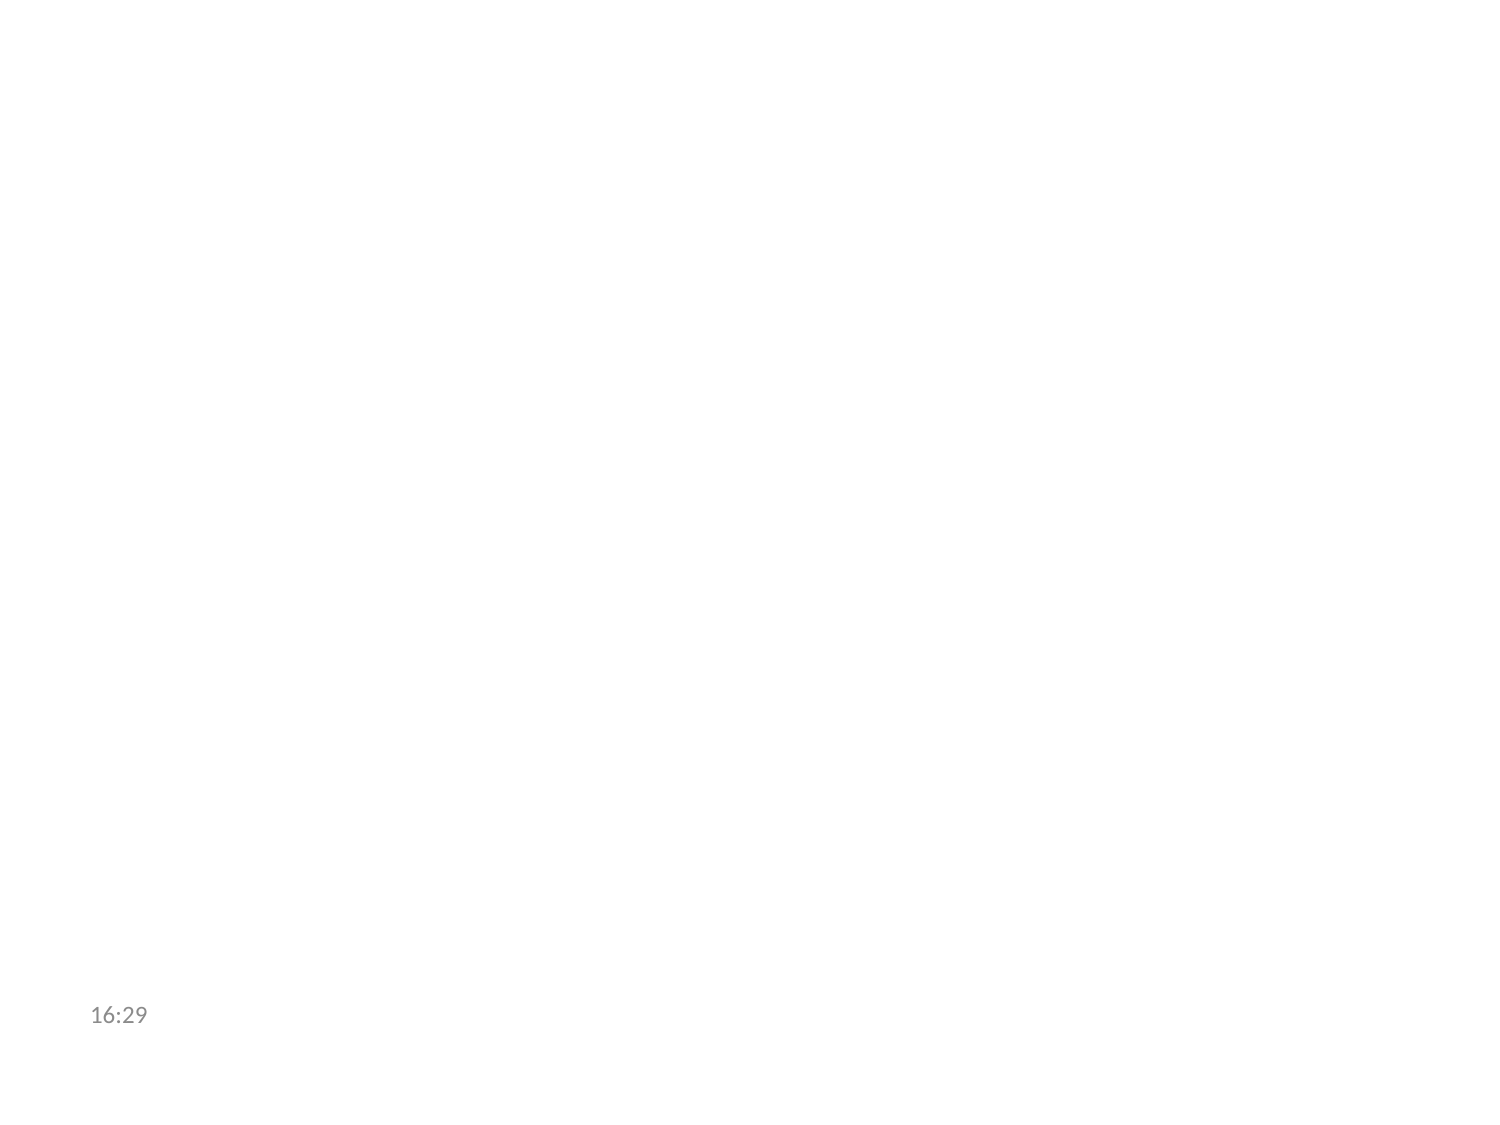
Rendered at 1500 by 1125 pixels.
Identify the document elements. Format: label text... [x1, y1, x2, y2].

text_box 15:35 [75, 983, 425, 1044]
